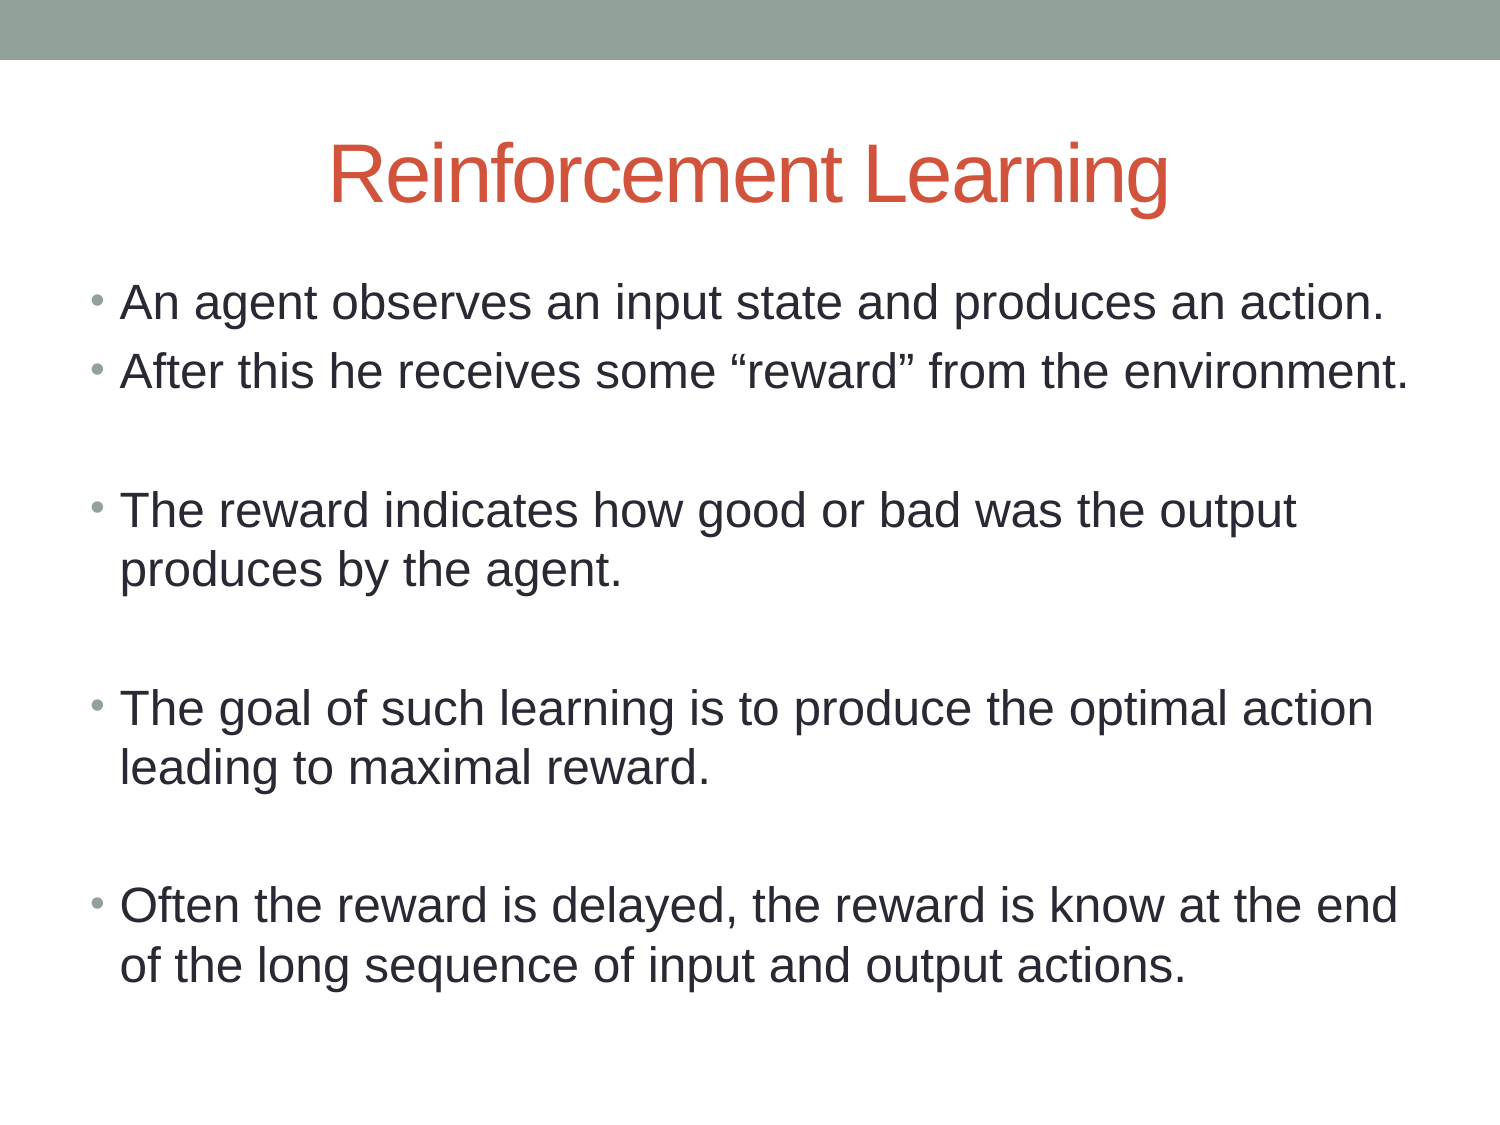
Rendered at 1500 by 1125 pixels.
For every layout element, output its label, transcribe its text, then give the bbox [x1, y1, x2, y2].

list An agent observes an input state and produces an action. After this he receives some “reward” from the environment. The reward indicates how good or bad was the output produces by the agent. The goal of such learning is to produce the optimal action leading to maximal reward. Often the reward is delayed, the reward is know at the end of the long sequence of input and output actions. [75, 262, 1425, 1063]
title Reinforcement Learning [75, 87, 1425, 250]
